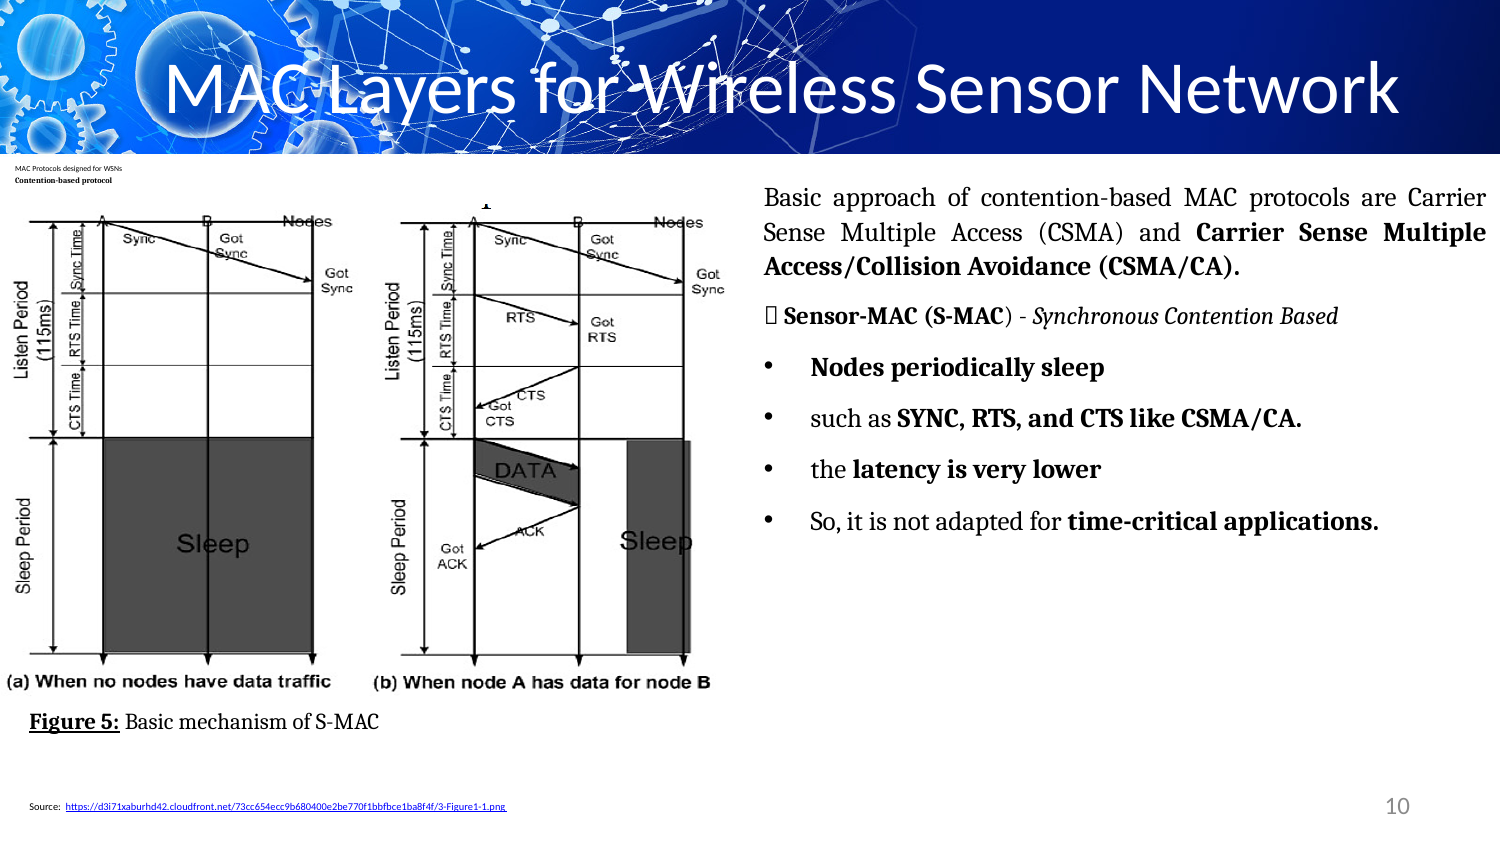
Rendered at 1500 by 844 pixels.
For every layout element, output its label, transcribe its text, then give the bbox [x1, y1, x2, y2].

text_box Basic approach of contention-based MAC protocols are Carrier Sense Multiple Access (CSMA) and Carrier Sense Multiple Access/Collision Avoidance (CSMA/CA).  Sensor-MAC (S-MAC) - Synchronous Contention Based Nodes periodically sleep such as SYNC, RTS, and CTS like CSMA/CA. the latency is very lower So, it is not adapted for time-critical applications. [749, 169, 1500, 800]
text_box Source: https://d3i71xaburhd42.cloudfront.net/73cc654ecc9b680400e2be770f1bbfbce1ba8f4f/3-Figure1-1.png [14, 792, 1062, 820]
title MAC Layers for Wireless Sensor Network [78, 21, 1434, 147]
picture [0, 0, 1500, 844]
text_box Figure 5: Basic mechanism of S-MAC [14, 708, 489, 742]
slide_number 10 [1074, 782, 1425, 827]
list MAC Protocols designed for WSNs Contention-based protocol [0, 156, 528, 195]
